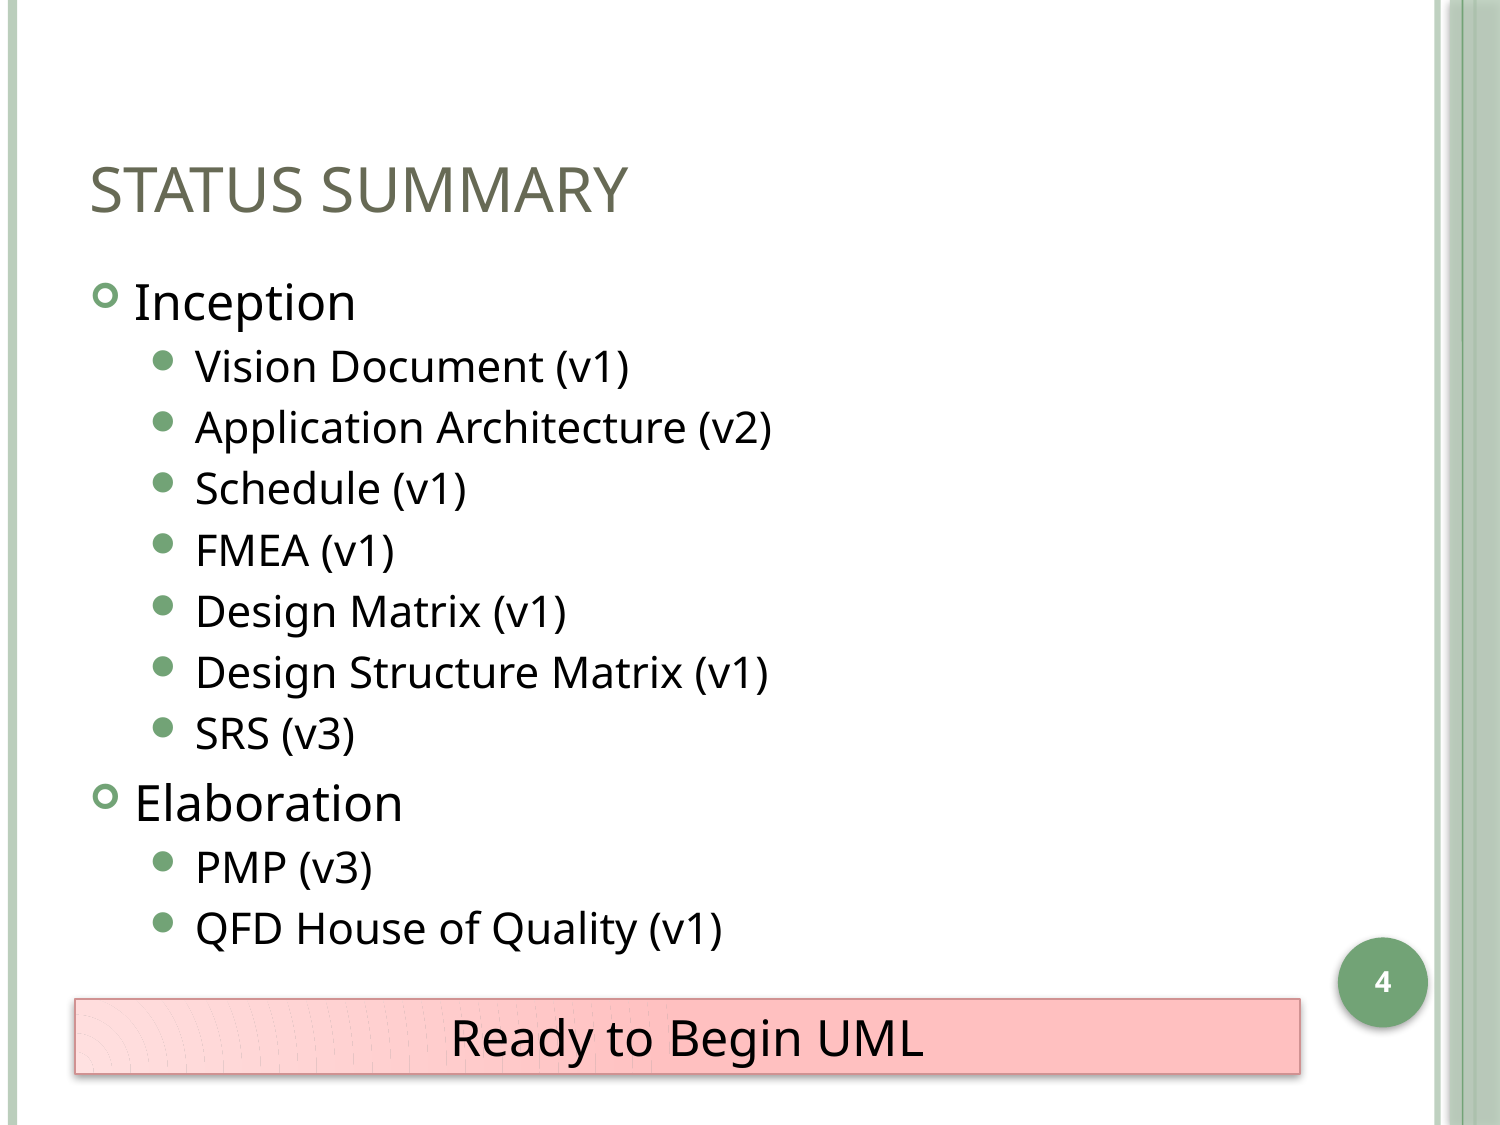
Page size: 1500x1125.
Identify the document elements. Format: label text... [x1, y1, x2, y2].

list Inception Vision Document (v1) Application Architecture (v2) Schedule (v1) FMEA (v1) Design Matrix (v1) Design Structure Matrix (v1) SRS (v3) Elaboration PMP (v3) QFD House of Quality (v1) [75, 262, 1300, 997]
text_box Ready to Begin UML [74, 998, 1301, 1075]
title Status Summary [75, 45, 1325, 233]
slide_number 4 [1333, 940, 1434, 1027]
